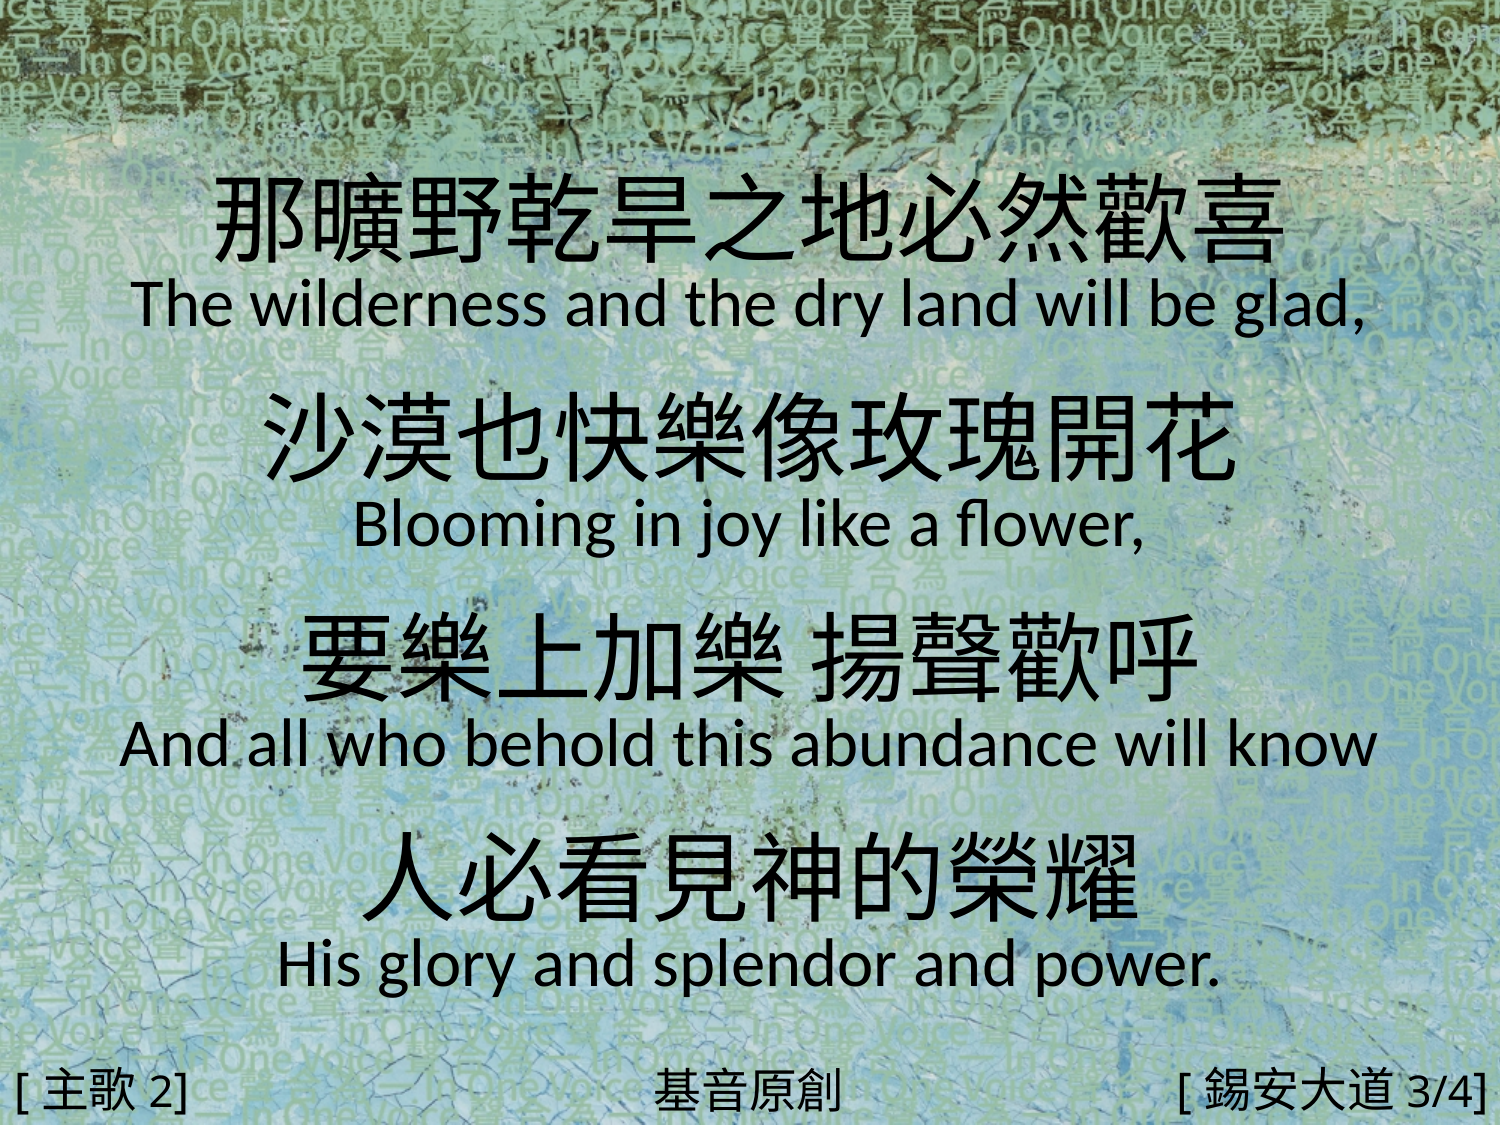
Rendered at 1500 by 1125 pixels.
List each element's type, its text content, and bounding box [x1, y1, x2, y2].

text_box 那曠野乾旱之地必然歡喜 The wilderness and the dry land will be glad, 沙漠也快樂像玫瑰開花 Blooming in joy like a flower, 要樂上加樂 揚聲歡呼 And all who behold this abundance will know 人必看見神的榮耀 His glory and splendor and power. [0, 172, 1500, 764]
text_box 基音原創 [0, 1053, 1499, 1125]
picture [0, 0, 1500, 172]
picture [0, 764, 1500, 1053]
